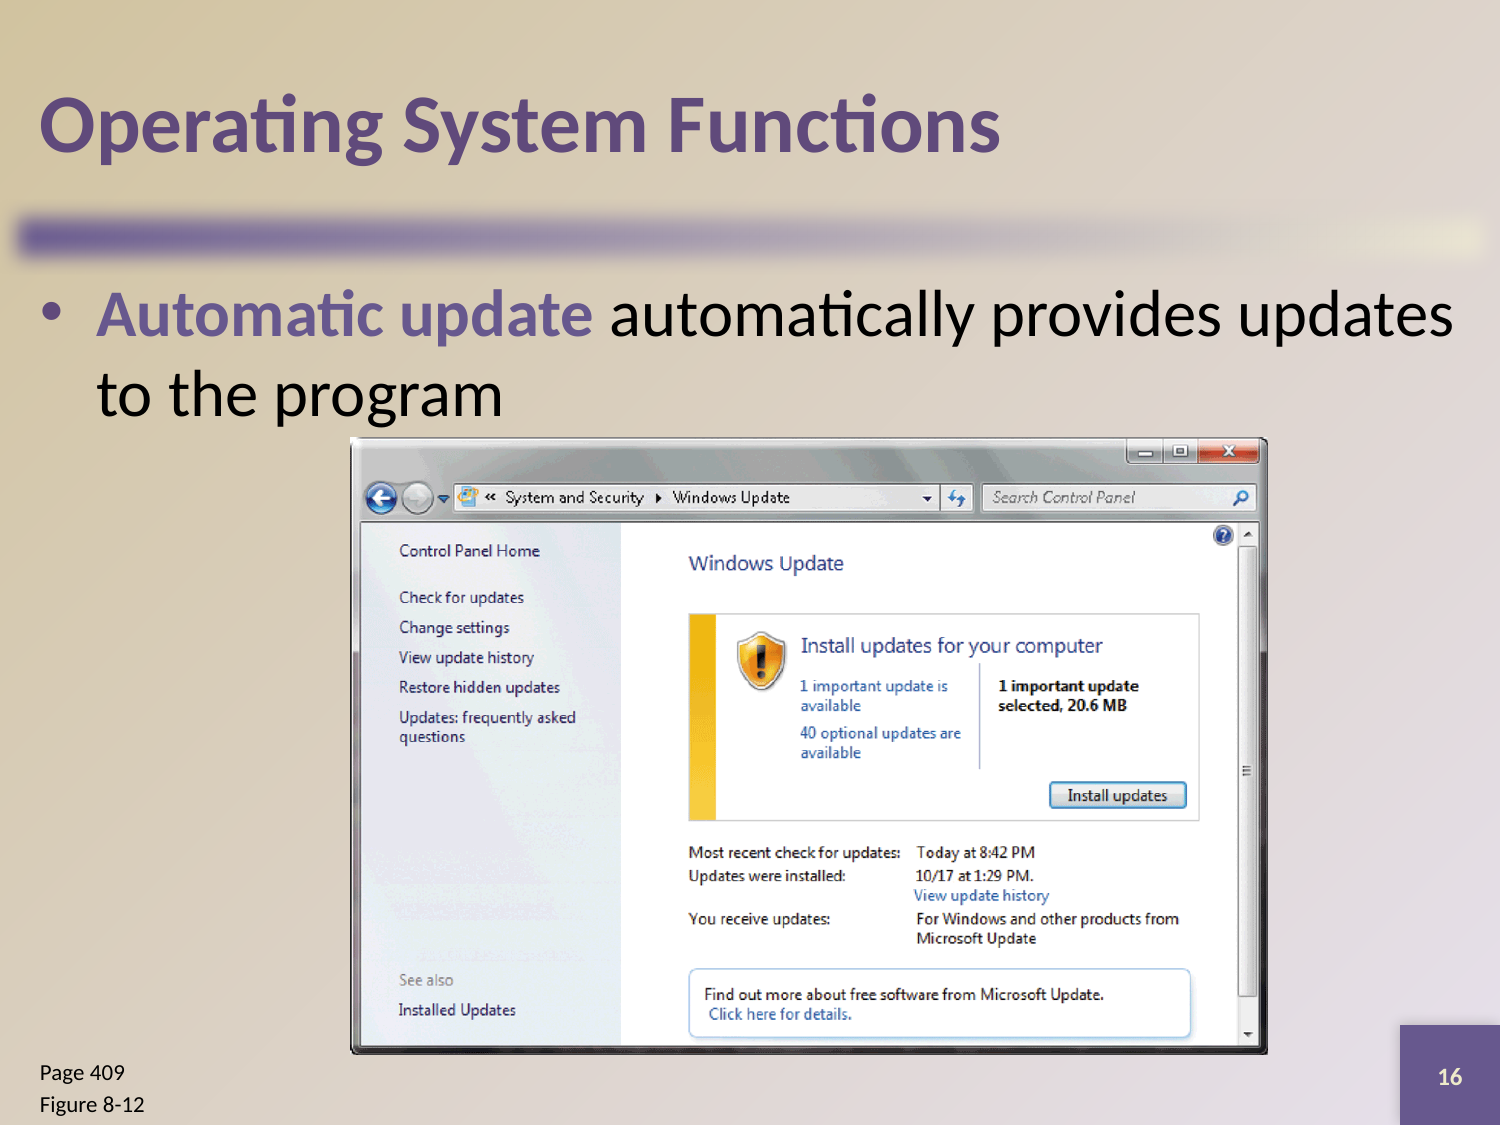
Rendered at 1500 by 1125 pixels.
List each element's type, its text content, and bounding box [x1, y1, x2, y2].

slide_number 16 [1400, 1025, 1500, 1125]
list Automatic update automatically provides updates to the program [24, 262, 1475, 1025]
title Operating System Functions [24, 24, 1475, 213]
picture [349, 437, 1268, 1055]
list Page 409 Figure 8-12 [24, 1050, 300, 1125]
